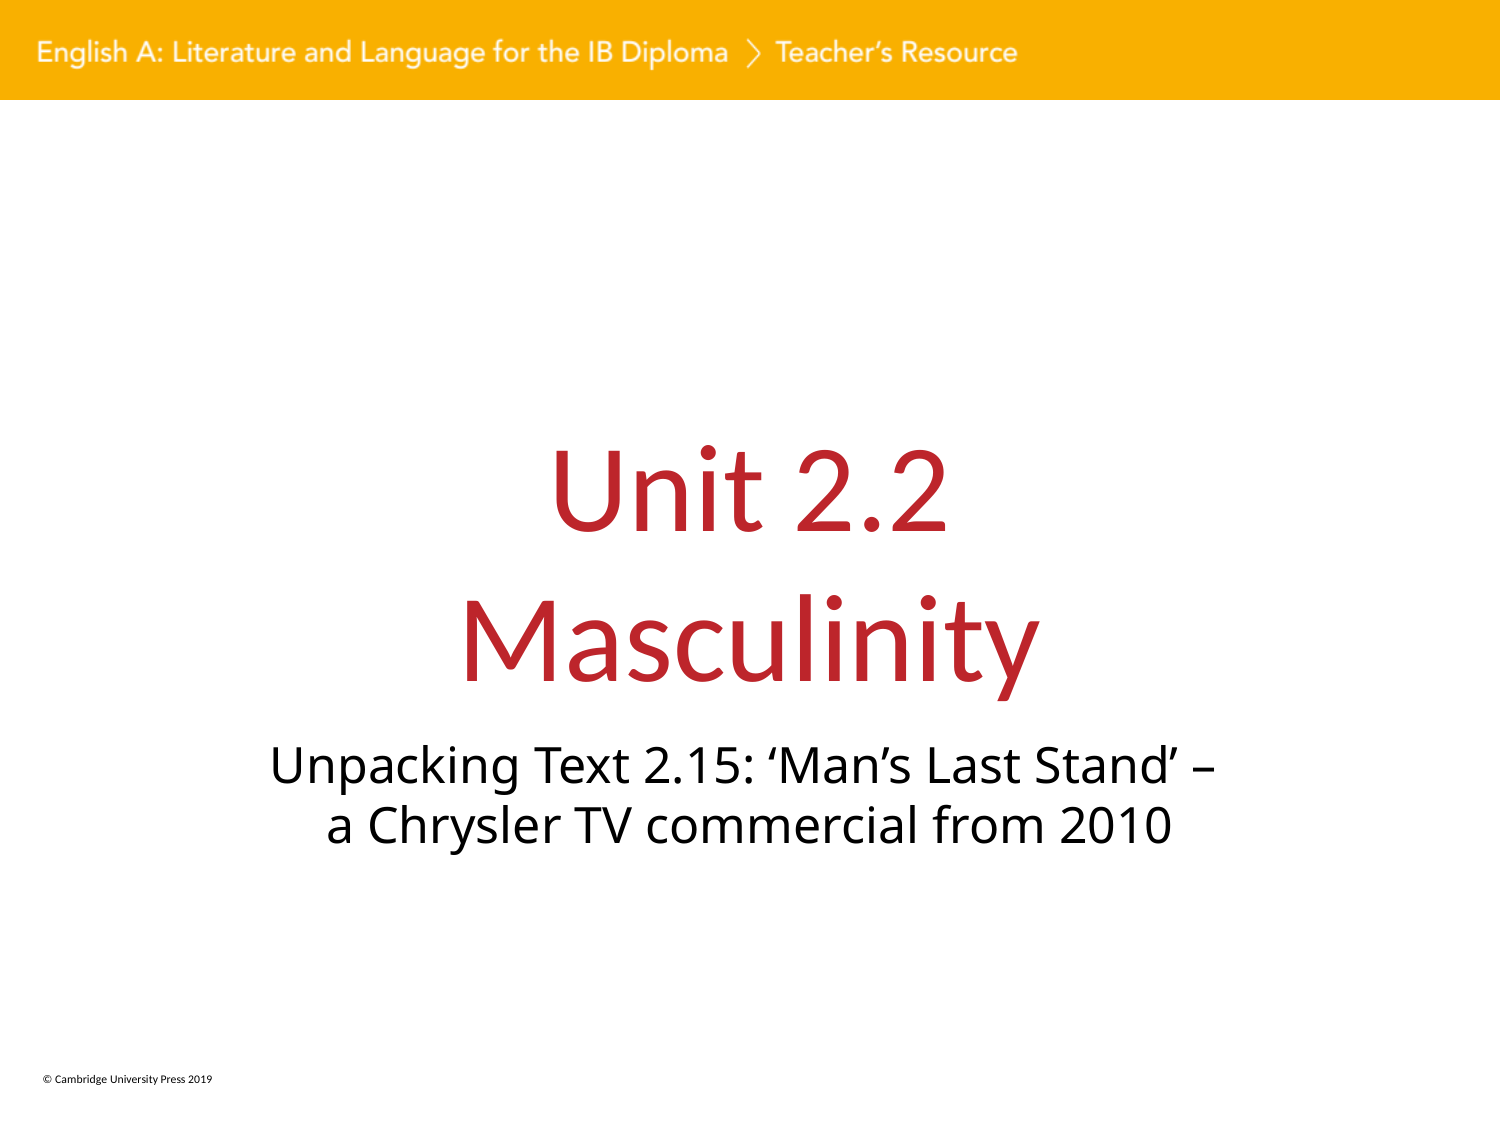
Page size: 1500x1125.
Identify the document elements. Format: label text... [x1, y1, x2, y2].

text_box Unit 2.2 Masculinity Unpacking Text 2.15: ‘Man’s Last Stand’ – a Chrysler TV commercial from 2010 [112, 230, 1388, 1030]
picture [0, 0, 1500, 101]
subtitle © Cambridge University Press 2019 [27, 1063, 1388, 1093]
